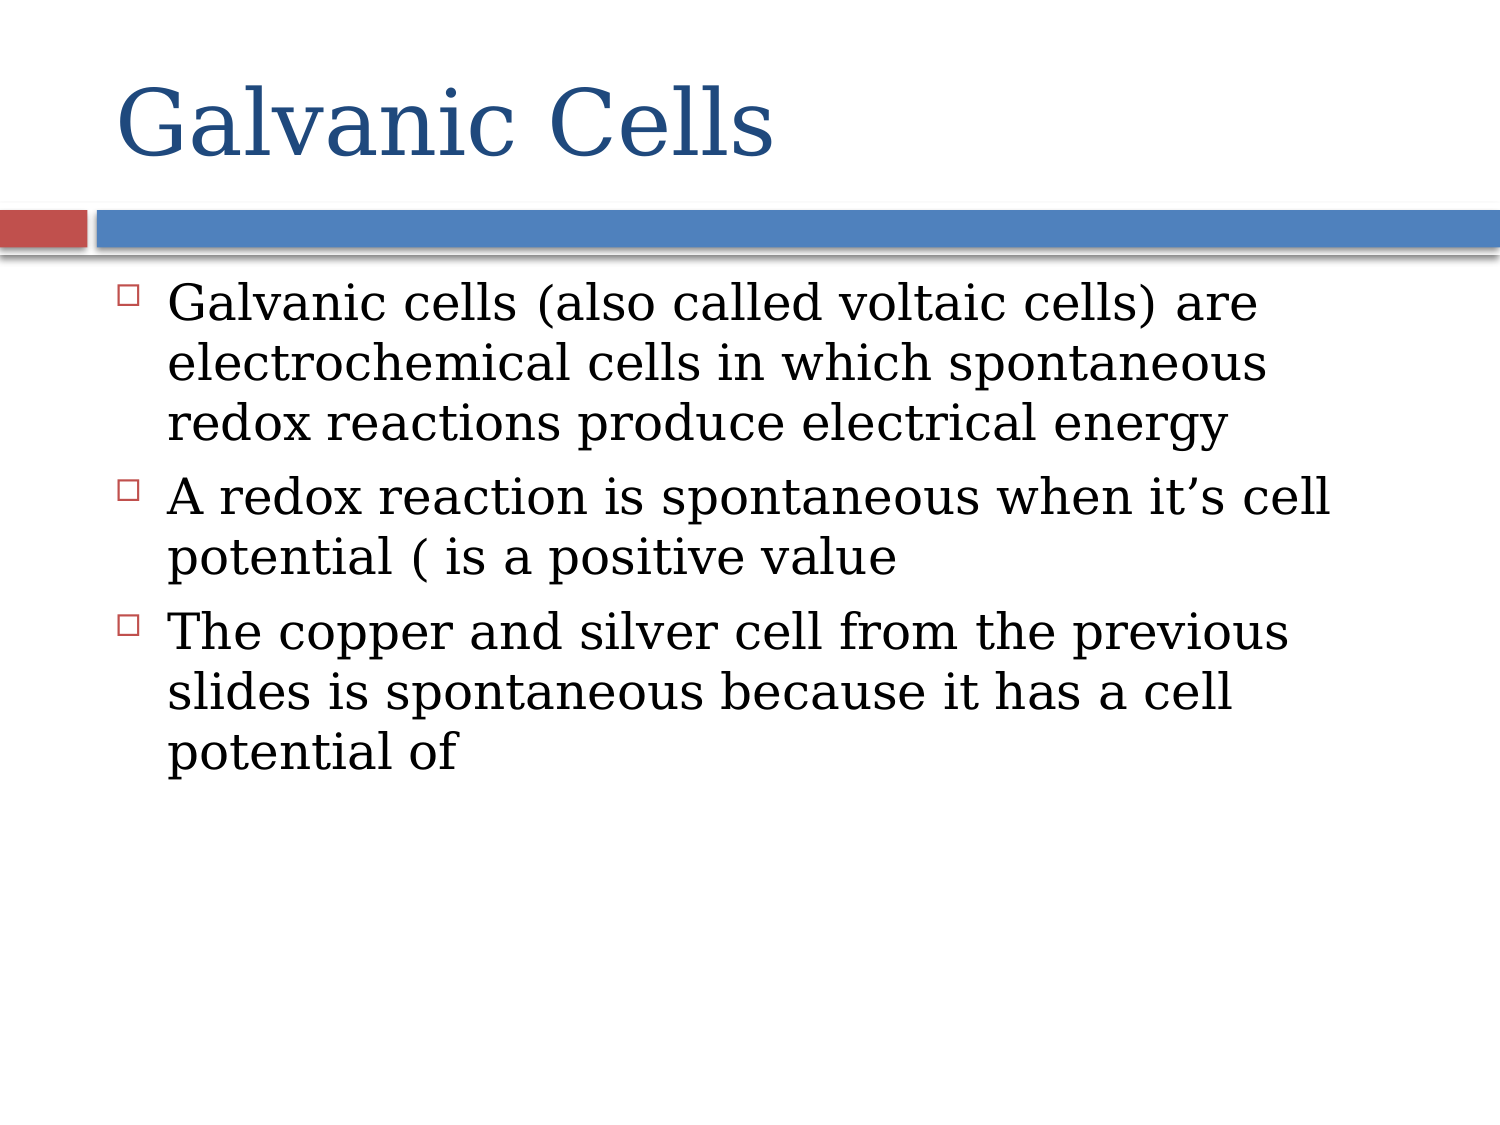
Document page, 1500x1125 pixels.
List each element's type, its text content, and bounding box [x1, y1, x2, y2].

title Galvanic Cells [100, 37, 1438, 200]
